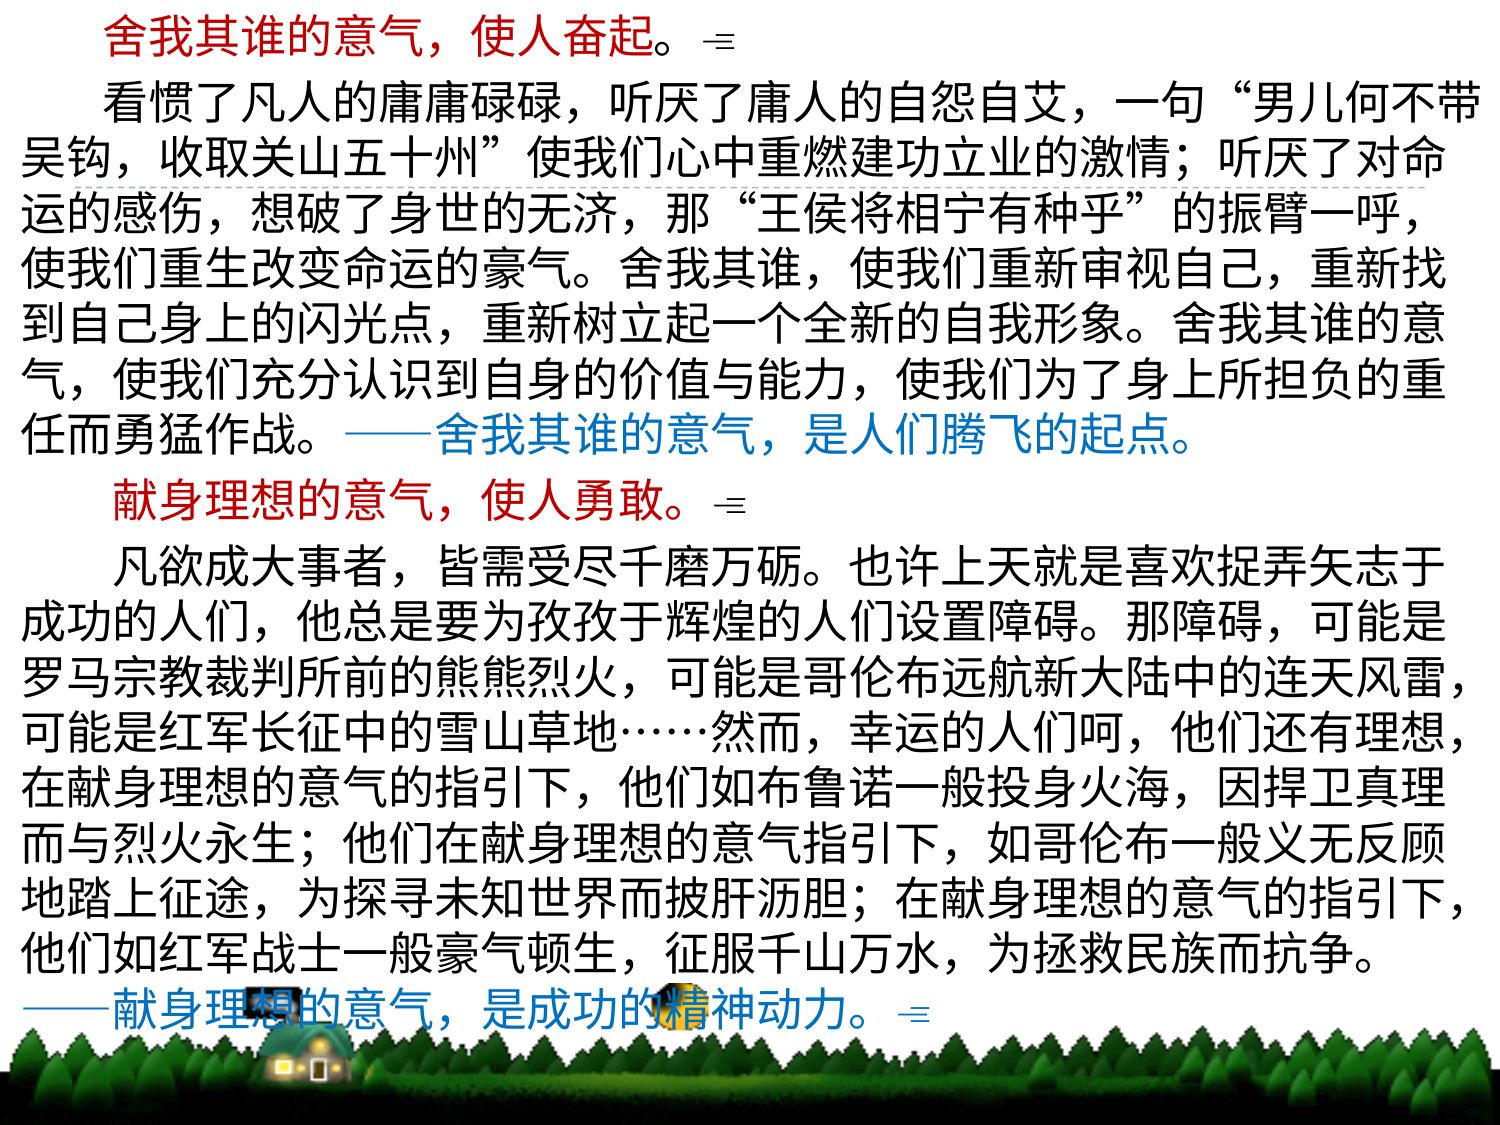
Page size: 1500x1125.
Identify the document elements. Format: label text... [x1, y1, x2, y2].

list 舍我其谁的意气，使人奋起。 看惯了凡人的庸庸碌碌，听厌了庸人的自怨自艾，一句“男儿何不带吴钩，收取关山五十州”使我们心中重燃建功立业的激情；听厌了对命运的感伤，想破了身世的无济，那“王侯将相宁有种乎”的振臂一呼，使我们重生改变命运的豪气。舍我其谁，使我们重新审视自己，重新找到自己身上的闪光点，重新树立起一个全新的自我形象。舍我其谁的意气，使我们充分认识到自身的价值与能力，使我们为了身上所担负的重任而勇猛作战。——舍我其谁的意气，是人们腾飞的起点。 献身理想的意气，使人勇敢。 凡欲成大事者，皆需受尽千磨万砺。也许上天就是喜欢捉弄矢志于成功的人们，他总是要为孜孜于辉煌的人们设置障碍。那障碍，可能是罗马宗教裁判所前的熊熊烈火，可能是哥伦布远航新大陆中的连天风雷，可能是红军长征中的雪山草地……然而，幸运的人们呵，他们还有理想，在献身理想的意气的指引下，他们如布鲁诺一般投身火海，因捍卫真理而与烈火永生；他们在献身理想的意气指引下，如哥伦布一般义无反顾地踏上征途，为探寻未知世界而披肝沥胆；在献身理想的意气的指引下，他们如红军战士一般豪气顿生，征服千山万水，为拯救民族而抗争。——献身理想的意气，是成功的精神动力。 [0, 0, 1500, 982]
picture [0, 982, 1500, 1125]
